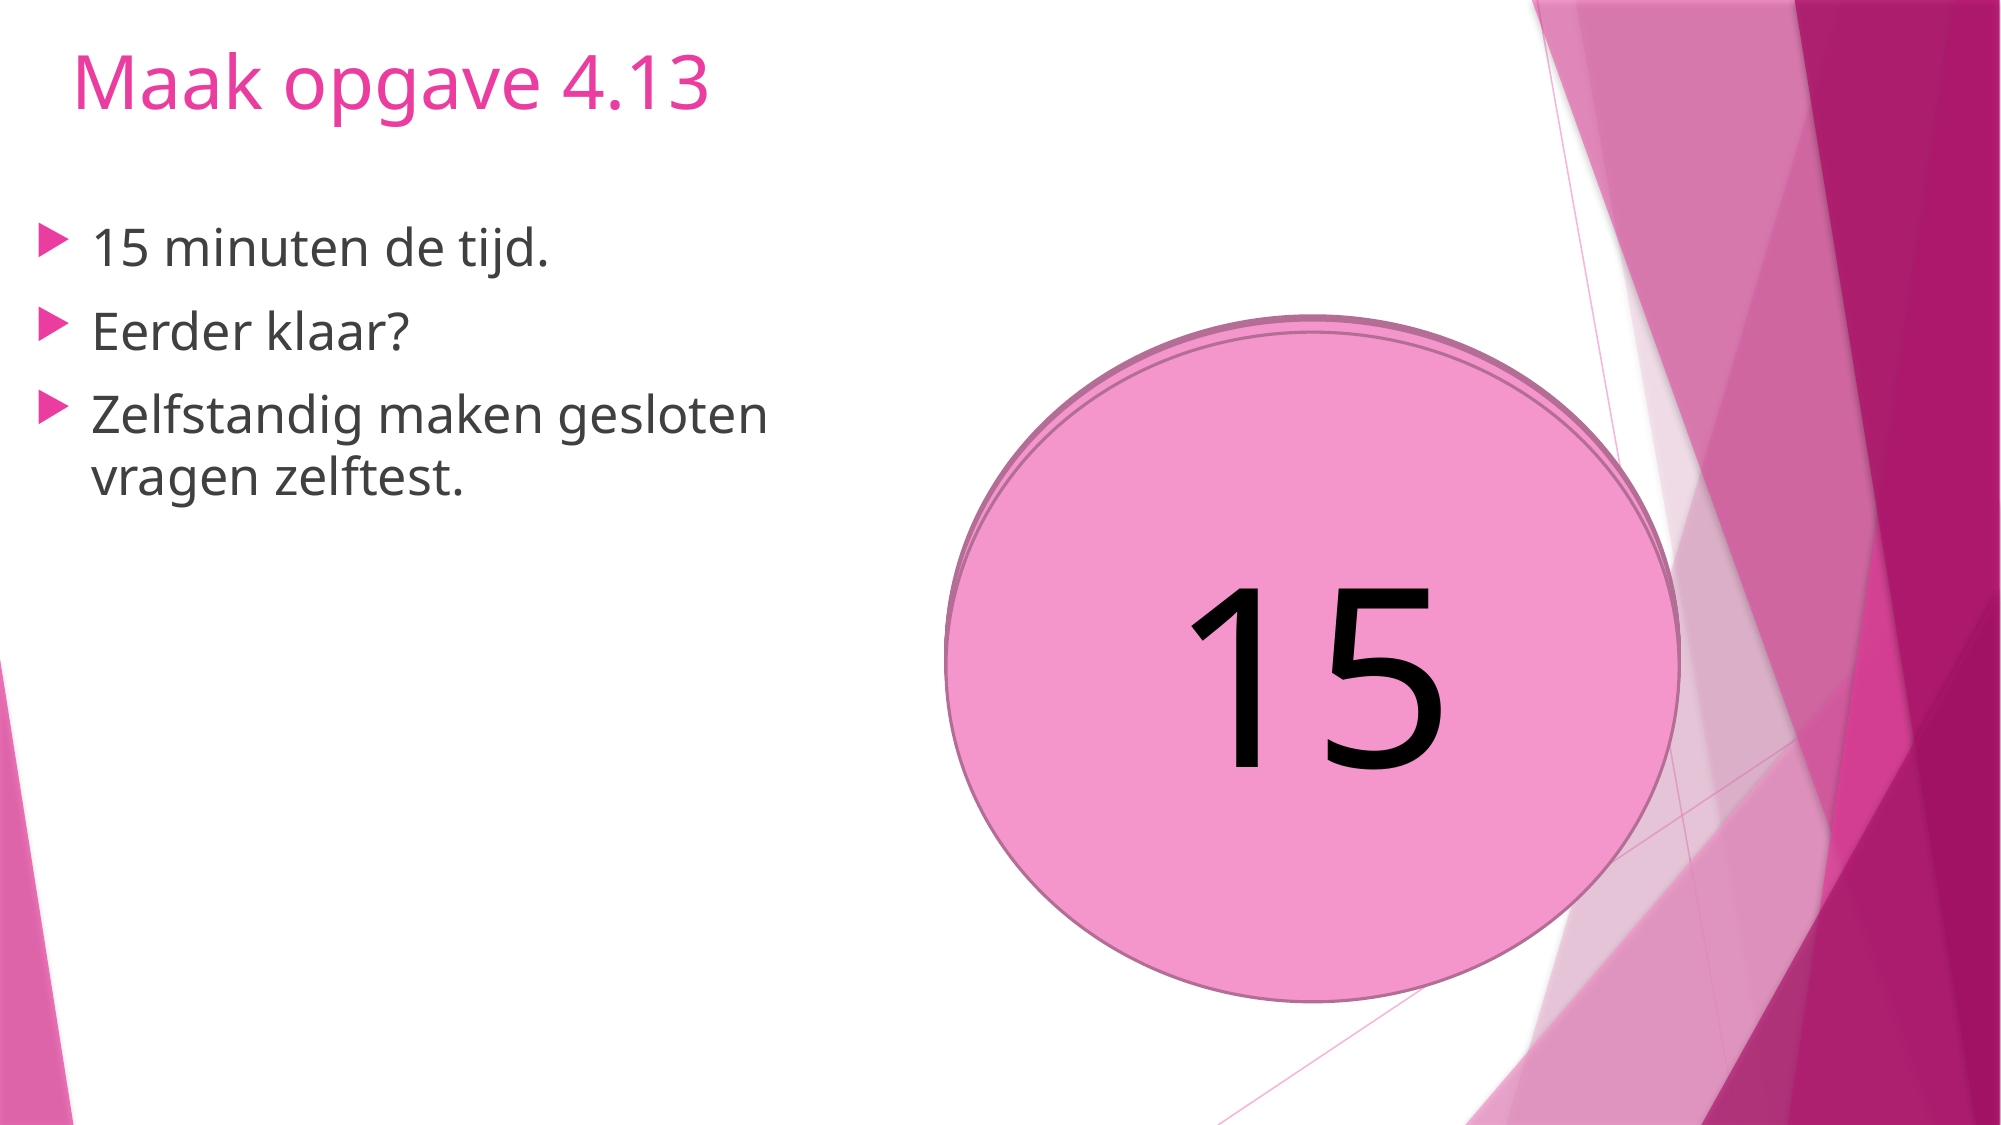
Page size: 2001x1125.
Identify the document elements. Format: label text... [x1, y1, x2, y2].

text_box 10 [959, 314, 1668, 562]
title Maak opgave 4.13 [56, 27, 1522, 319]
text_box 15 [944, 330, 1681, 1004]
text_box 14 [944, 318, 1681, 648]
list 15 minuten de tijd. Eerder klaar? Zelfstandig maken gesloten vragen zelftest. [19, 207, 865, 1112]
